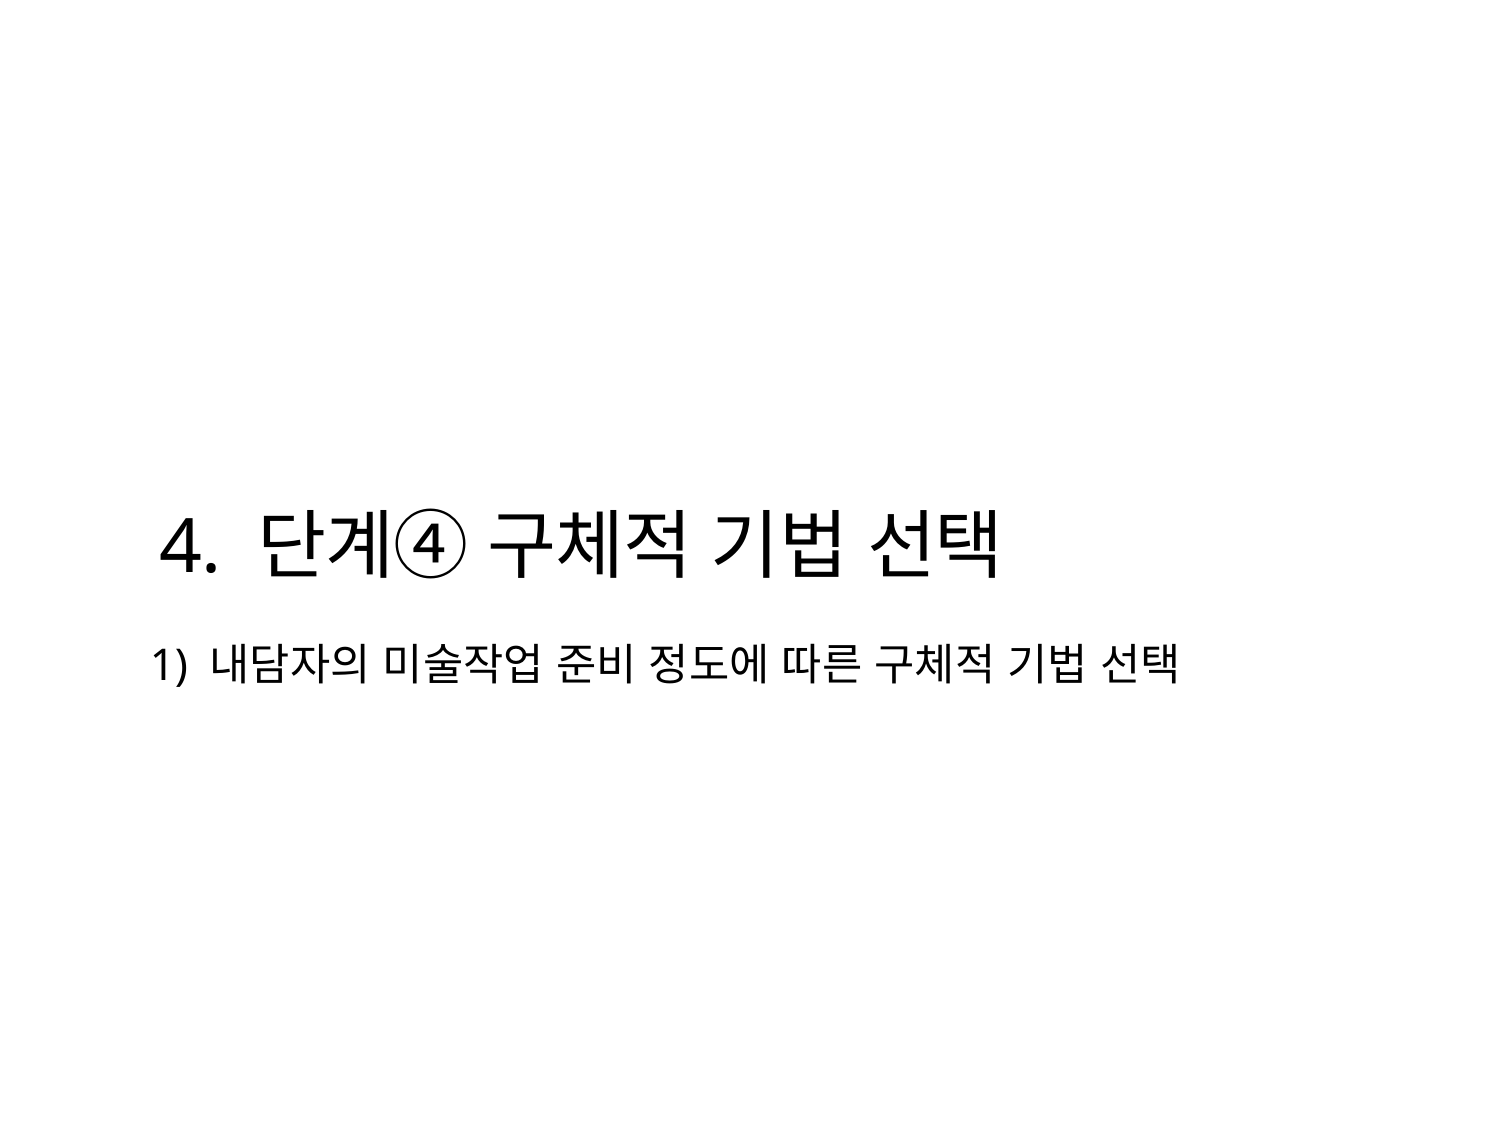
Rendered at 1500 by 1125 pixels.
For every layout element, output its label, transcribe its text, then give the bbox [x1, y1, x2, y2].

text_box 4. 단계④ 구체적 기법 선택 [0, 504, 1240, 652]
text_box 1) 내담자의 미술작업 준비 정도에 따른 구체적 기법 선택 [134, 619, 1326, 697]
